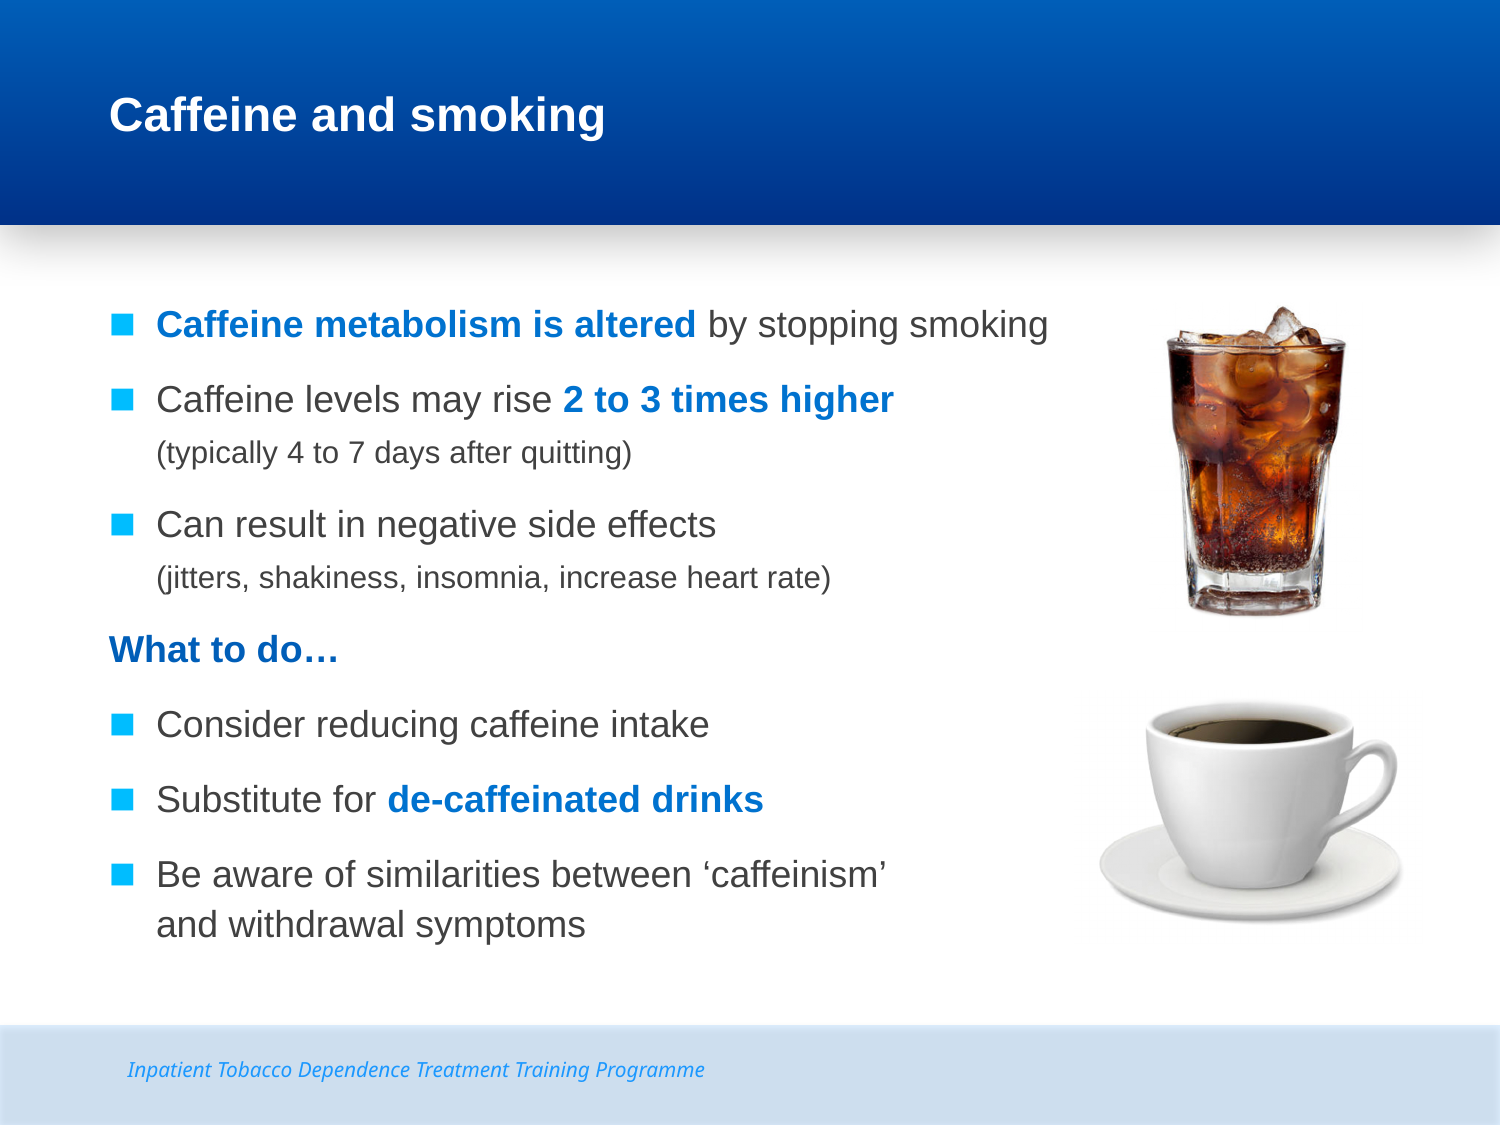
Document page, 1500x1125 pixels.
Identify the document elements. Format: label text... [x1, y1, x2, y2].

list Caffeine metabolism is altered by stopping smoking Caffeine levels may rise 2 to 3 times higher (typically 4 to 7 days after quitting) Can result in negative side effects (jitters, shakiness, insomnia, increase heart rate) What to do… Consider reducing caffeine intake Substitute for de-caffeinated drinks Be aware of similarities between ‘caffeinism’ and withdrawal symptoms [93, 287, 1401, 976]
picture [1149, 302, 1363, 632]
picture [1074, 690, 1423, 945]
title Caffeine and smoking [93, 24, 1401, 201]
text_box Inpatient Tobacco Dependence Treatment Training Programme [113, 1042, 994, 1096]
